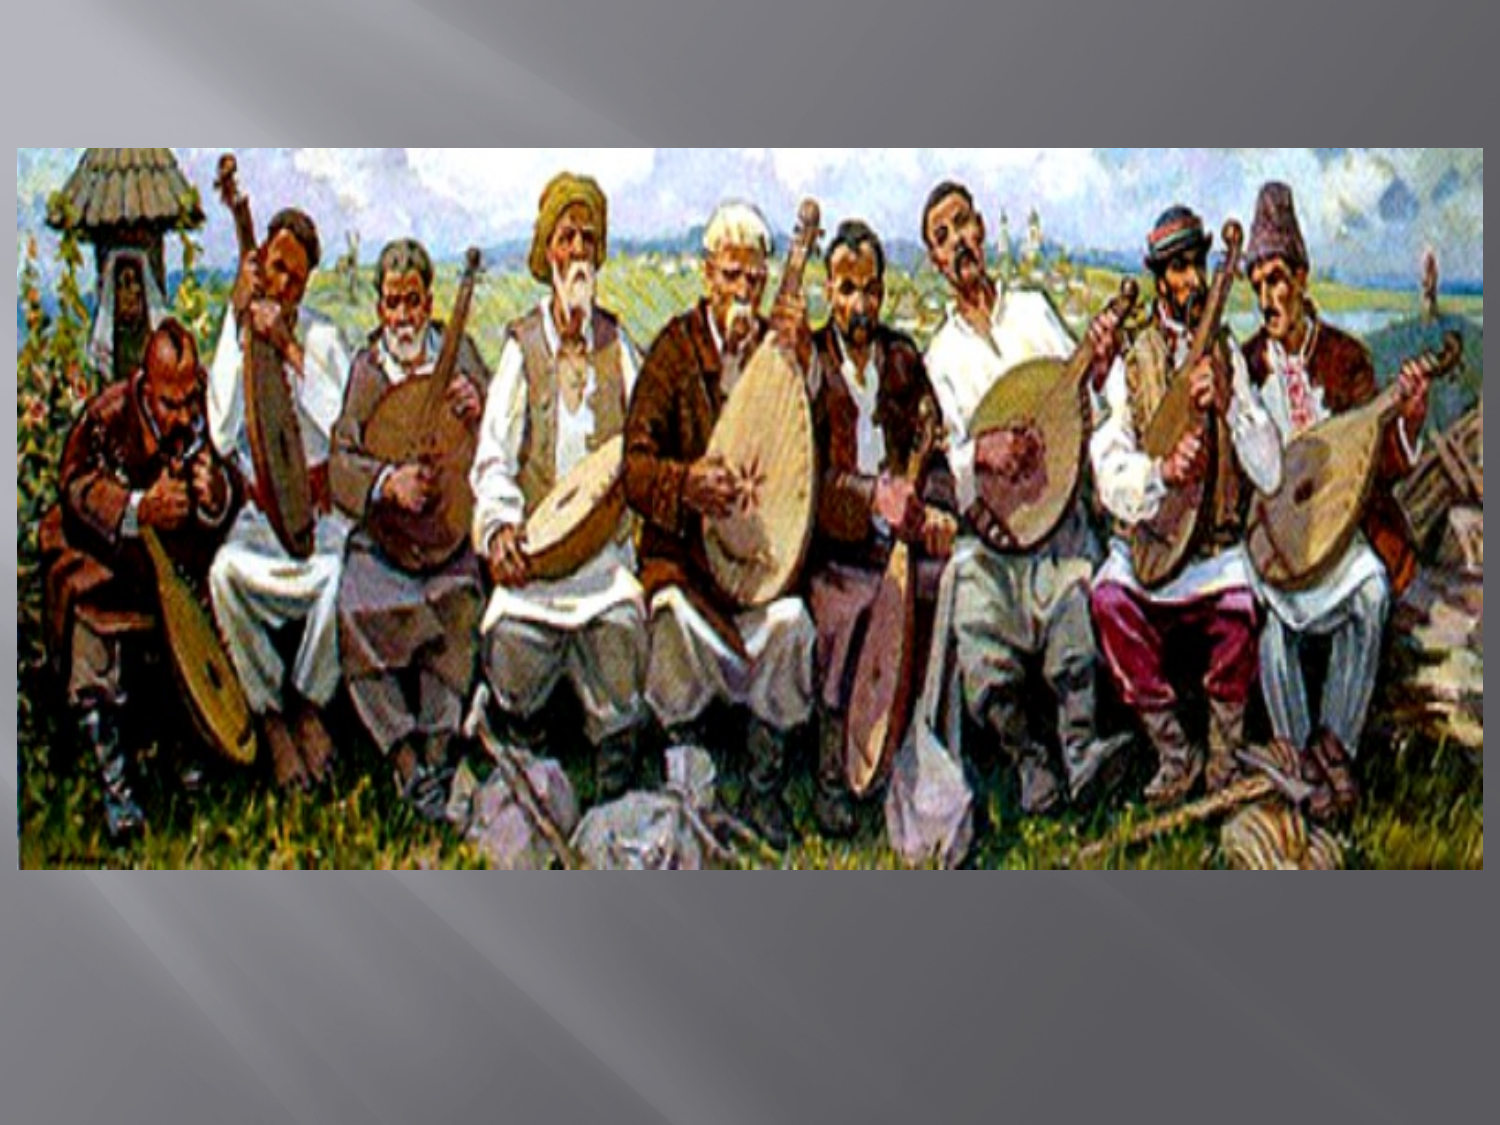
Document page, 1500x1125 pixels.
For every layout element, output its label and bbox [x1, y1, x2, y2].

picture [17, 148, 1483, 870]
